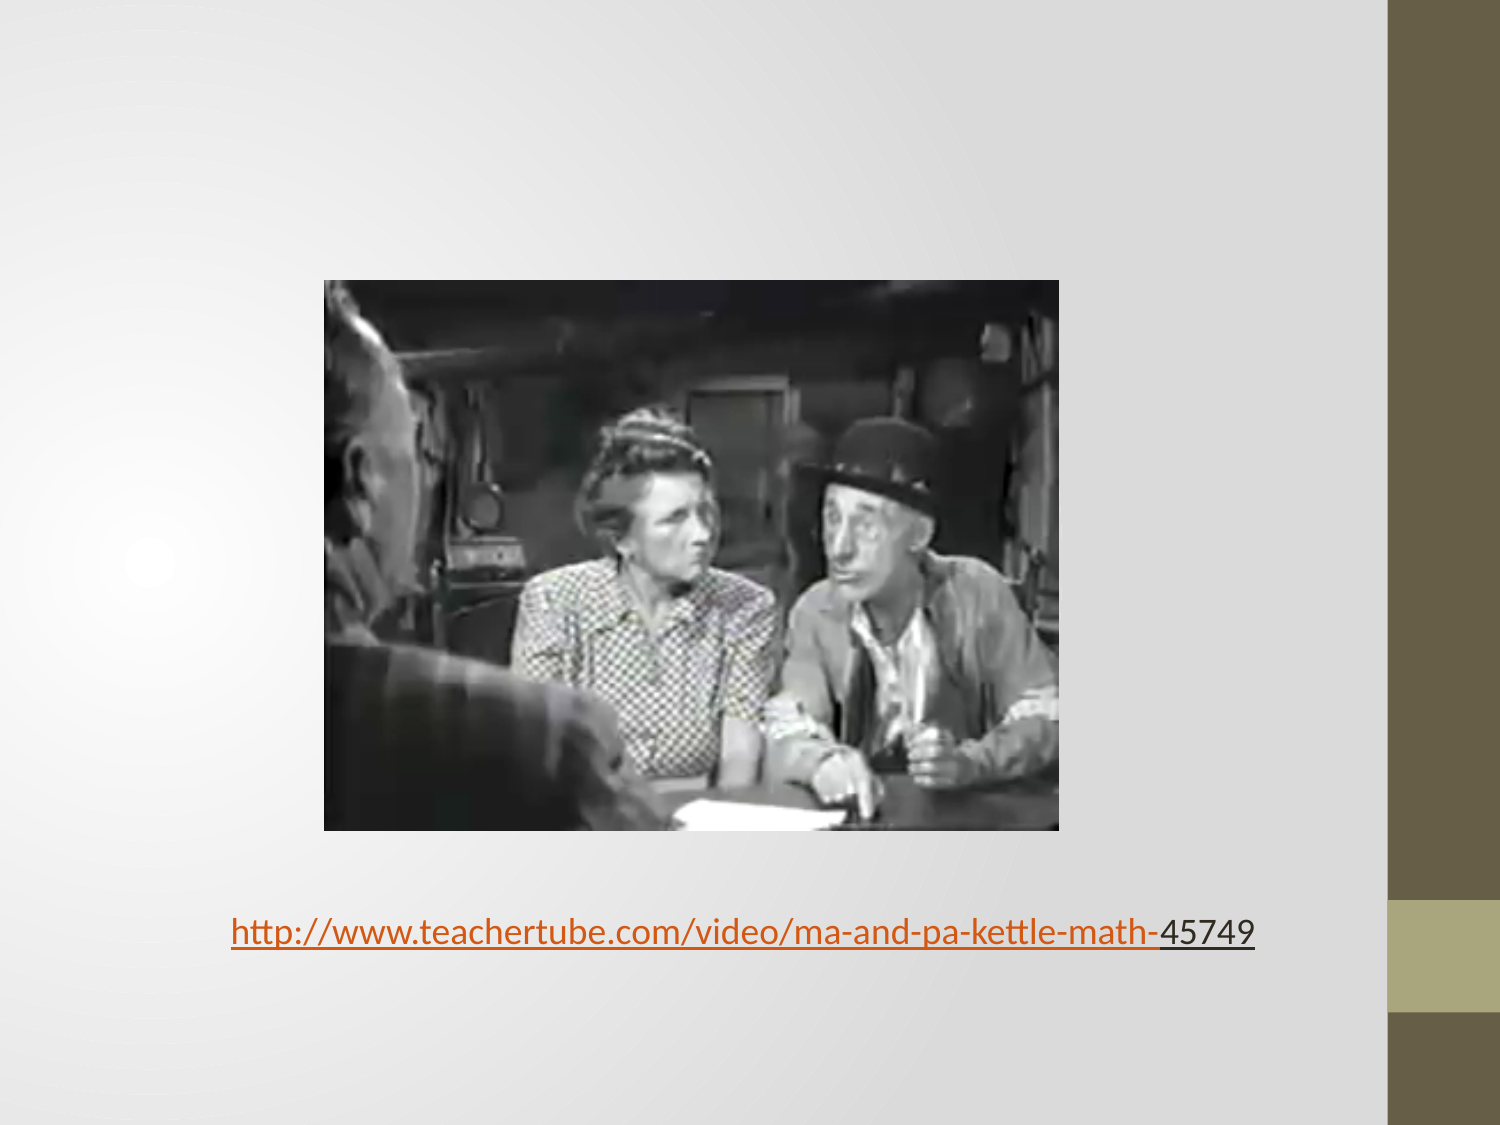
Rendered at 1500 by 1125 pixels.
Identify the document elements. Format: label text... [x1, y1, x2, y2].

text_box http://www.teachertube.com/video/ma-and-pa-kettle-math-45749 [215, 899, 1279, 960]
picture [324, 280, 1059, 832]
